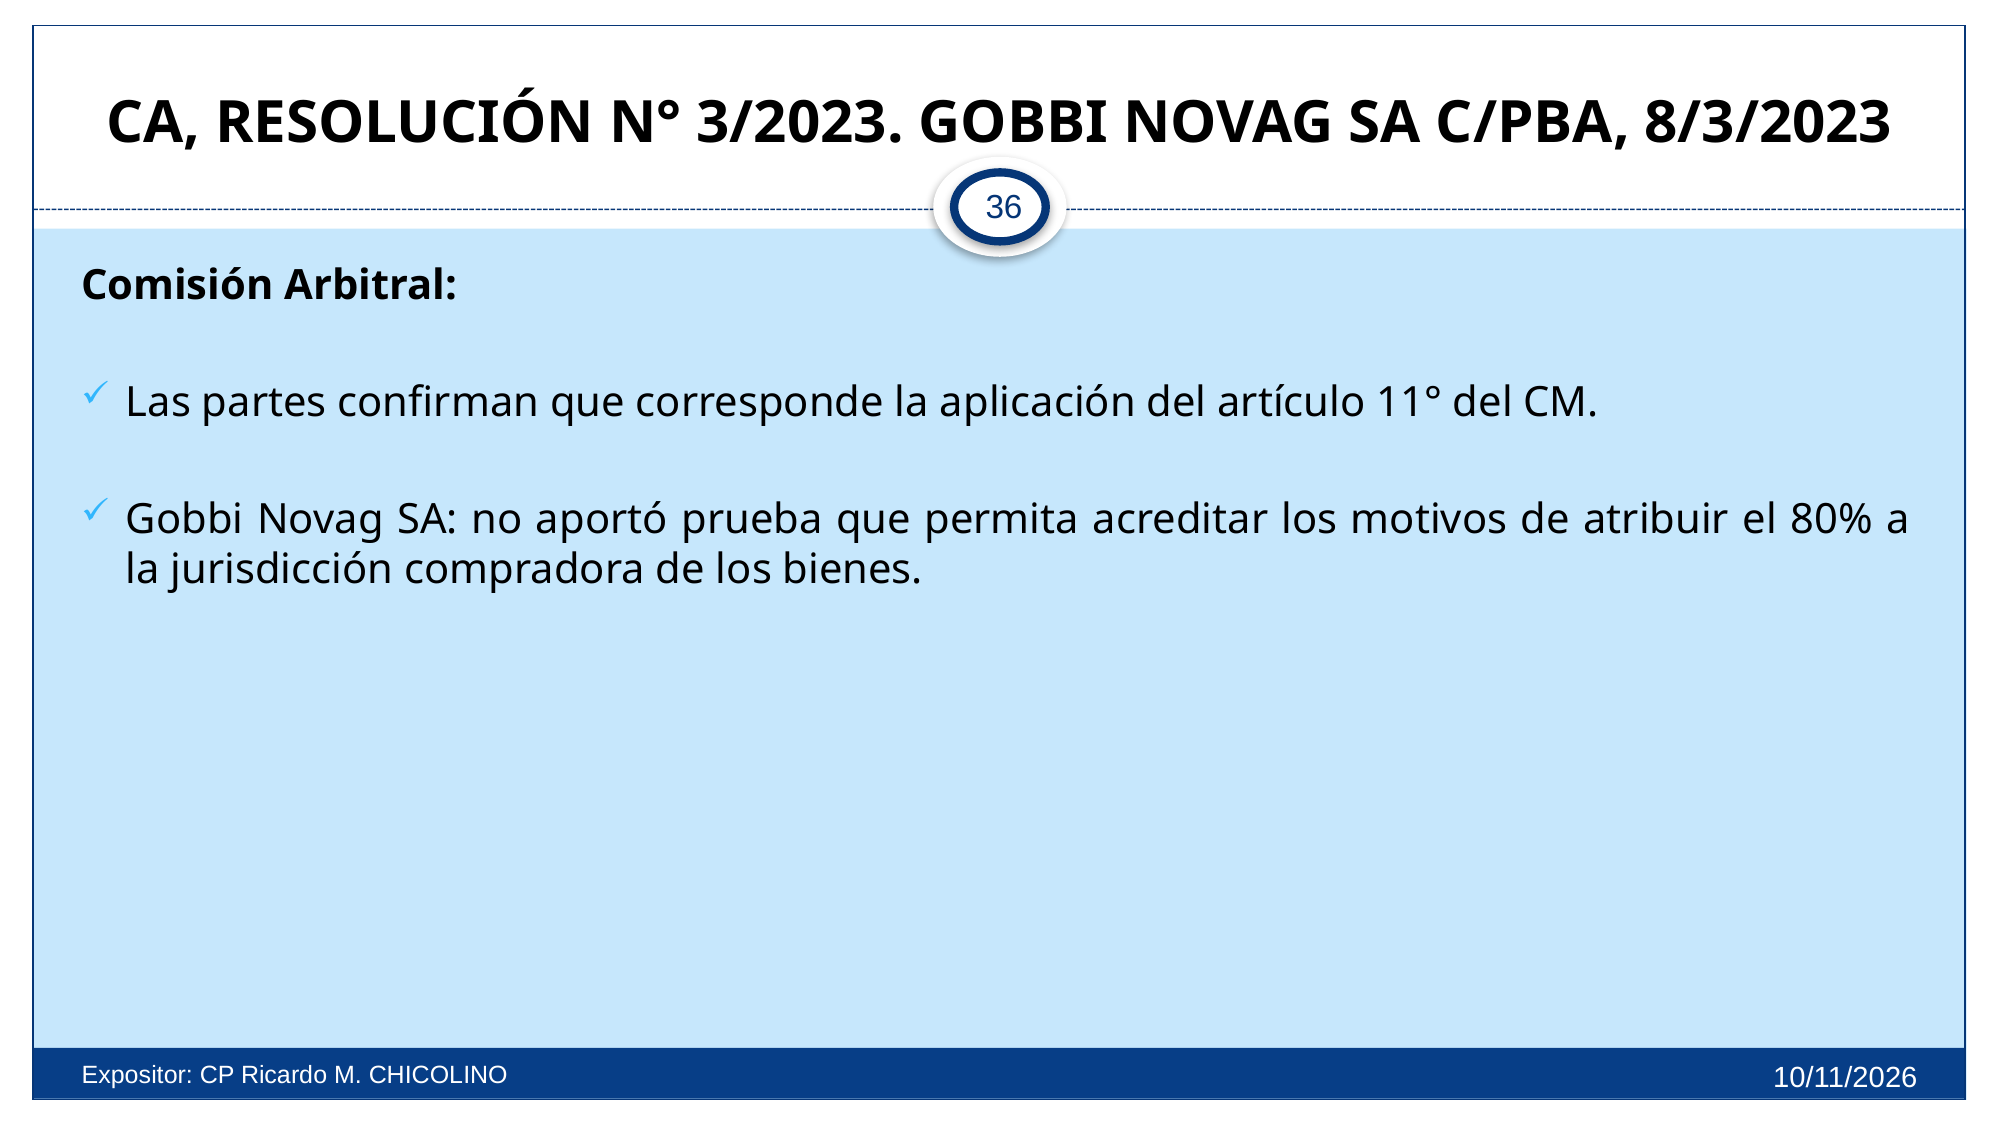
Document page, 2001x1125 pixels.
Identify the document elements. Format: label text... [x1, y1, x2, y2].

title CA, RESOLUCIÓN N° 3/2023. GOBBI NOVAG SA C/PBA, 8/3/2023 [65, 37, 1933, 162]
footer Expositor: CP Ricardo M. CHICOLINO [66, 1051, 850, 1112]
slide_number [1266, 1050, 1933, 1111]
list Comisión Arbitral: Las partes confirman que corresponde la aplicación del artículo 11° del CM. Gobbi Novag SA: no aportó prueba que permita acreditar los motivos de atribuir el 80% a la jurisdicción compradora de los bienes. [66, 250, 1926, 1001]
slide_number 36 [954, 168, 1055, 241]
